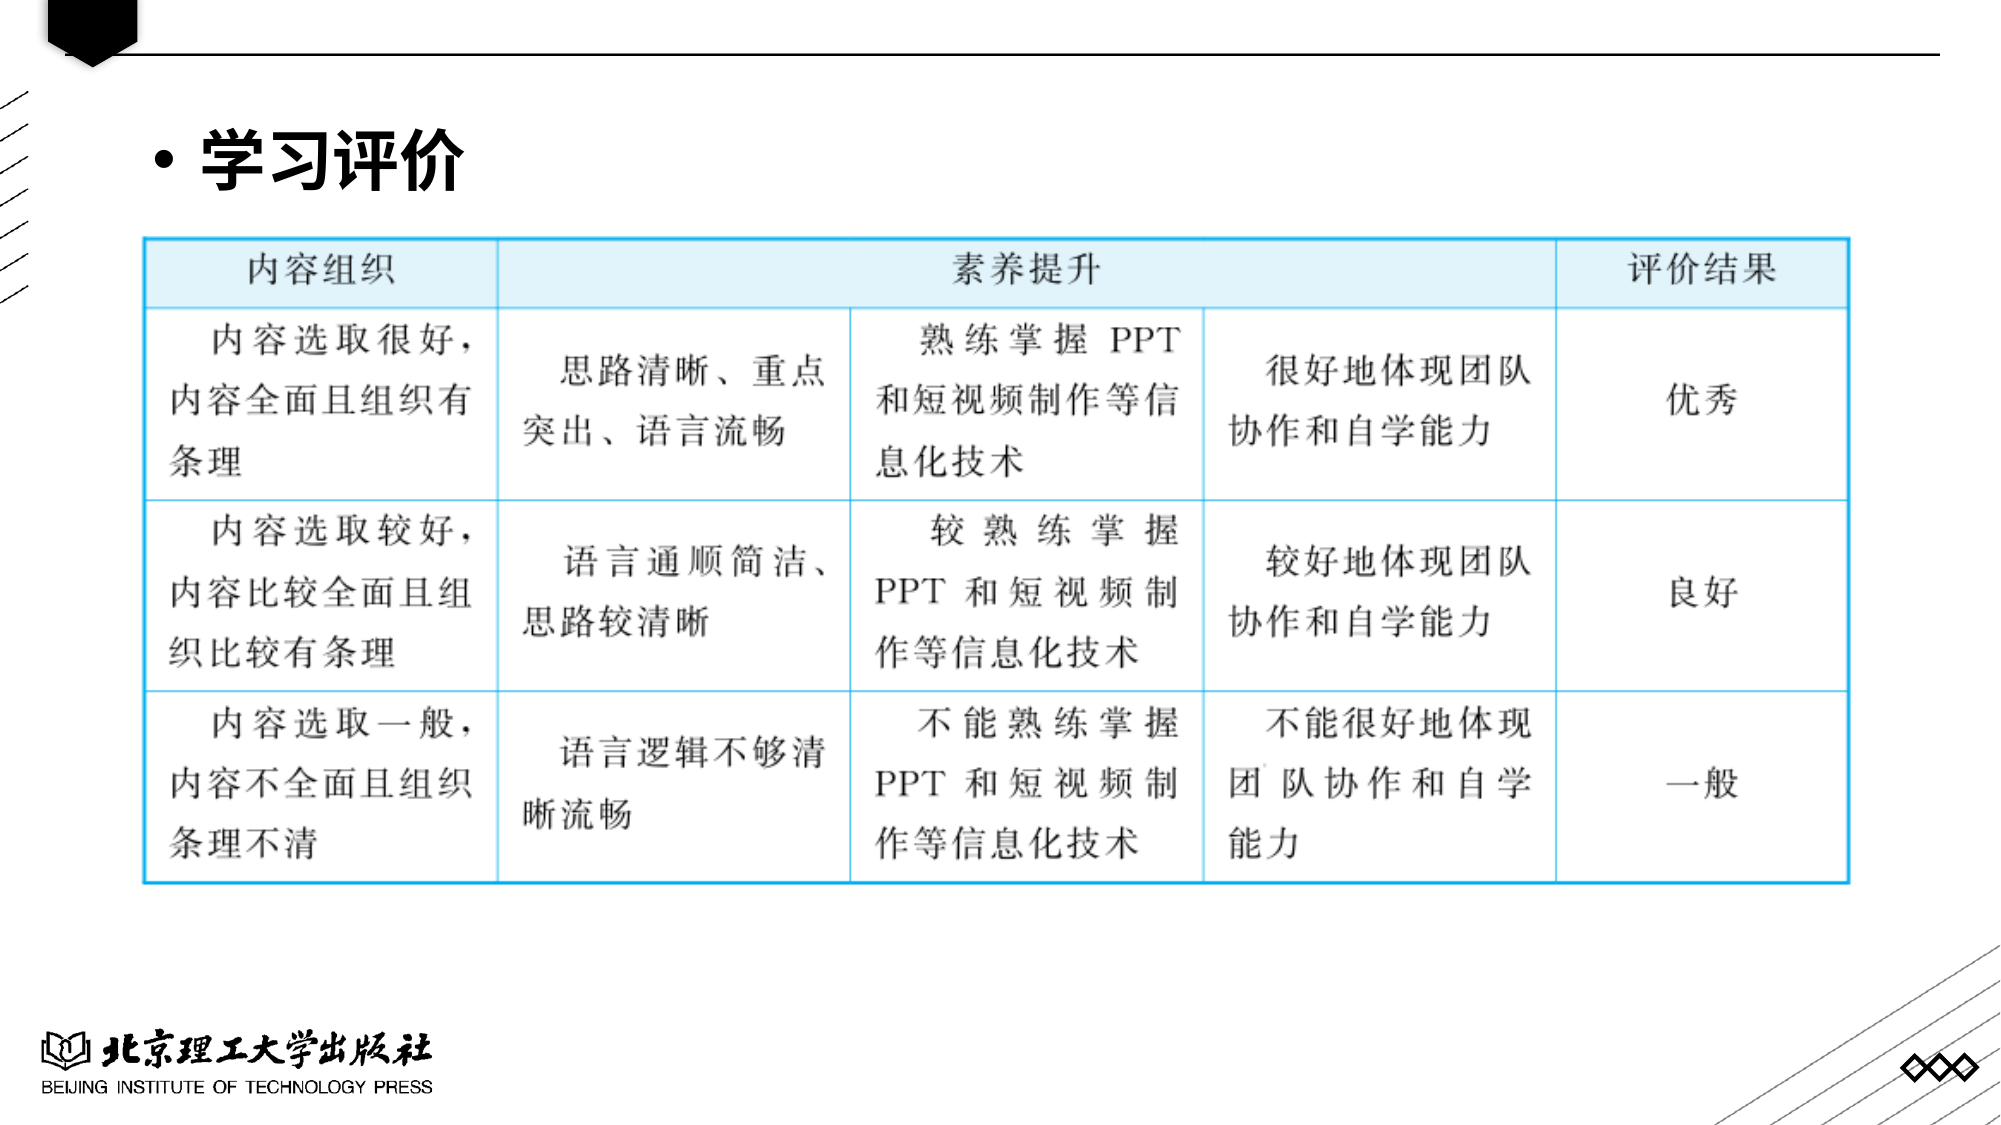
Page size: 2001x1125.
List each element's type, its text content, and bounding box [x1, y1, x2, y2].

picture [0, 0, 2001, 1125]
text_box 学习评价 [137, 111, 1863, 206]
